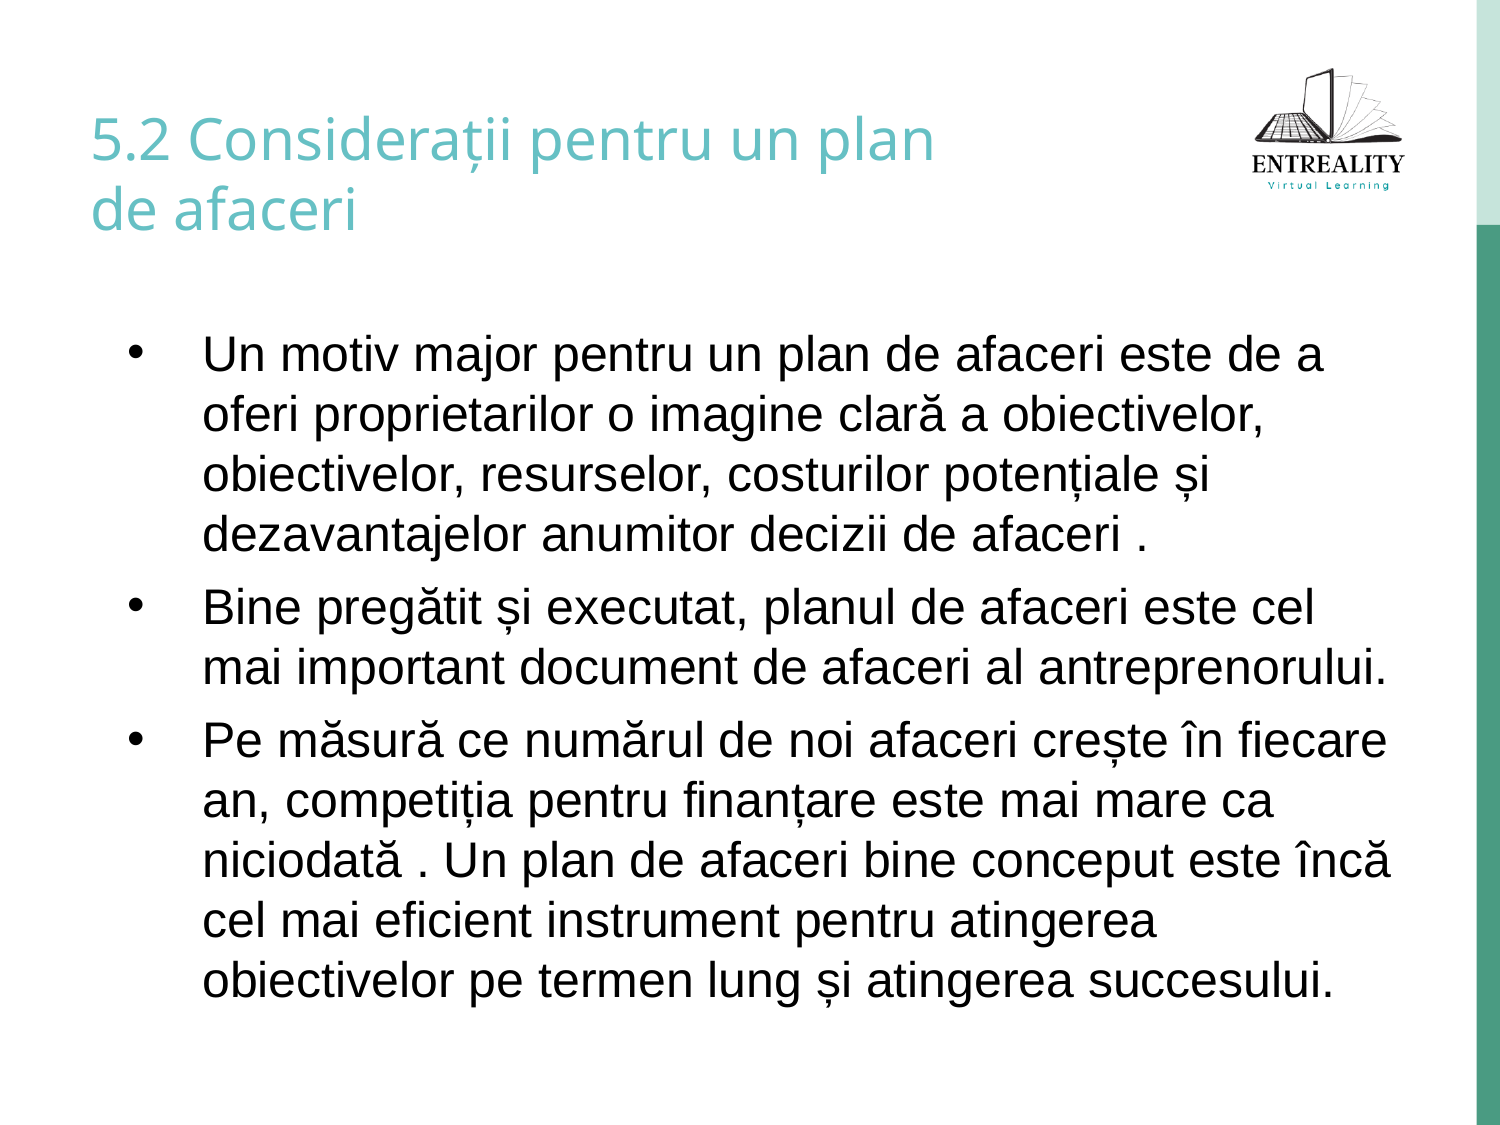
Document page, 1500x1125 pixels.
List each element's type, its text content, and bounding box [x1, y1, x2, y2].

list Un motiv major pentru un plan de afaceri este de a oferi proprietarilor o imagine clară a obiectivelor, obiectivelor, resurselor, costurilor potențiale și dezavantajelor anumitor decizii de afaceri . Bine pregătit și executat, planul de afaceri este cel mai important document de afaceri al antreprenorului. Pe măsură ce numărul de noi afaceri crește în fiecare an, competiția pentru finanțare este mai mare ca niciodată . Un plan de afaceri bine conceput este încă cel mai eficient instrument pentru atingerea obiectivelor pe termen lung și atingerea succesului. [75, 313, 1425, 1033]
title 5.2 Considerații pentru un plan de afaceri [75, 25, 1025, 250]
picture [1198, 0, 1458, 259]
